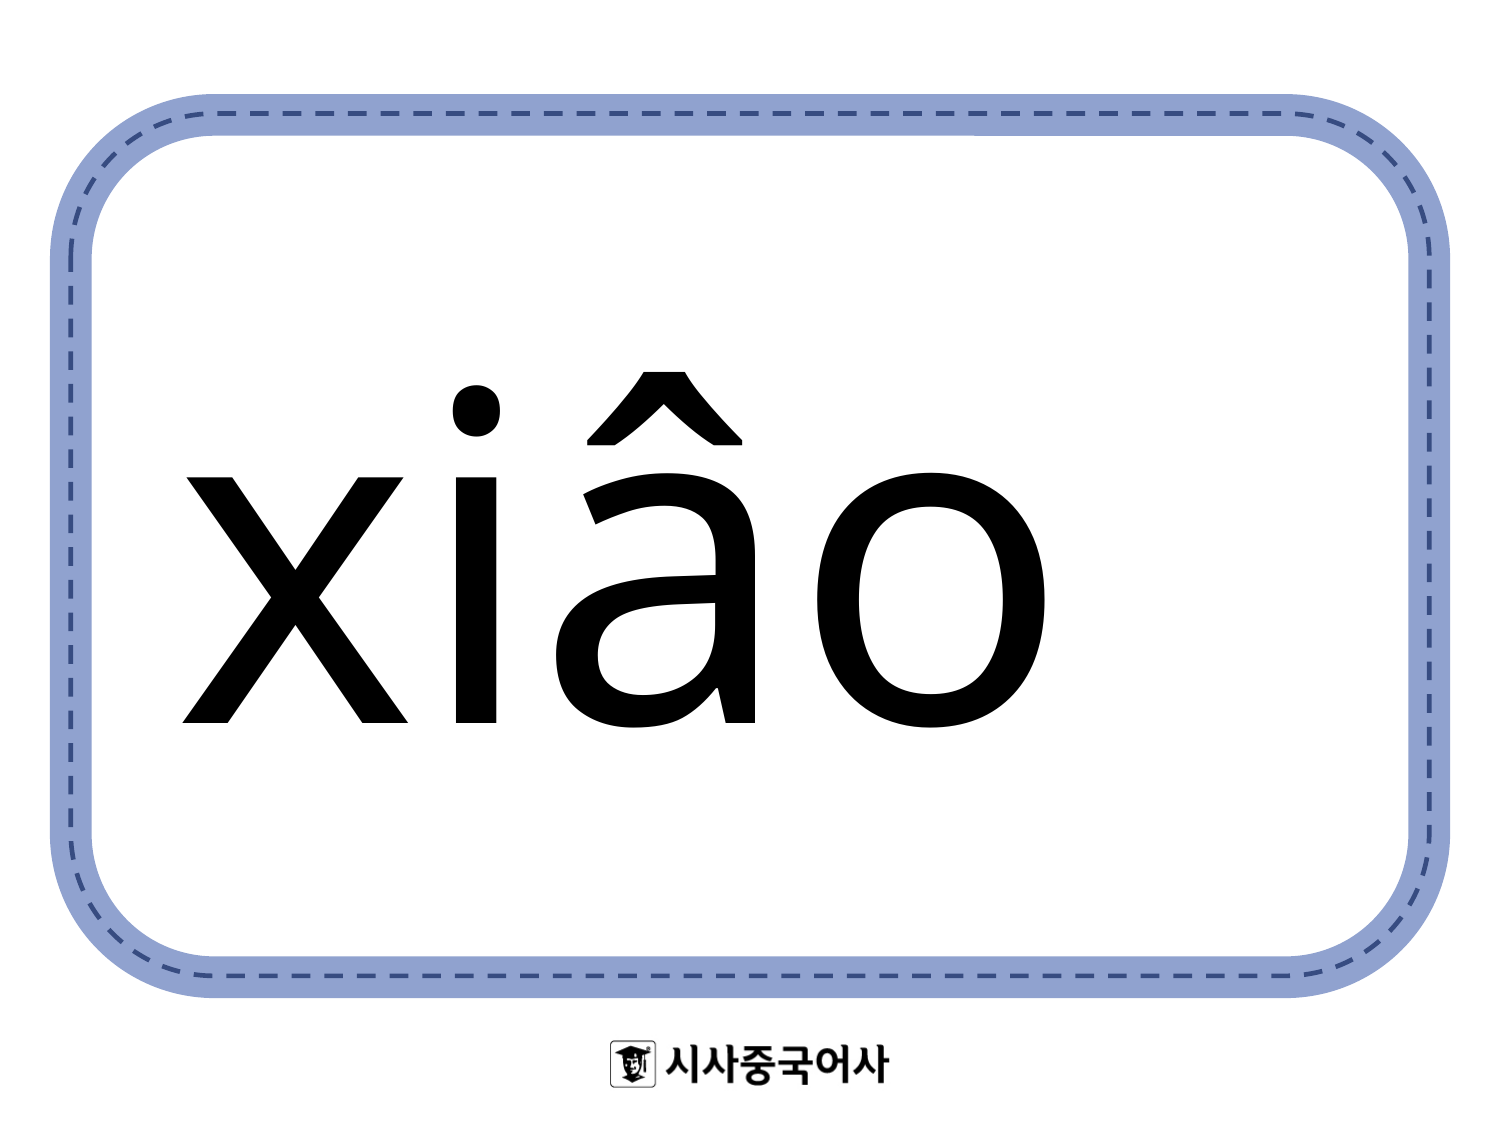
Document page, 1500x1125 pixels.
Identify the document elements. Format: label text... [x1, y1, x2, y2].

picture [602, 1034, 898, 1094]
text_box xiâo [145, 183, 1354, 846]
